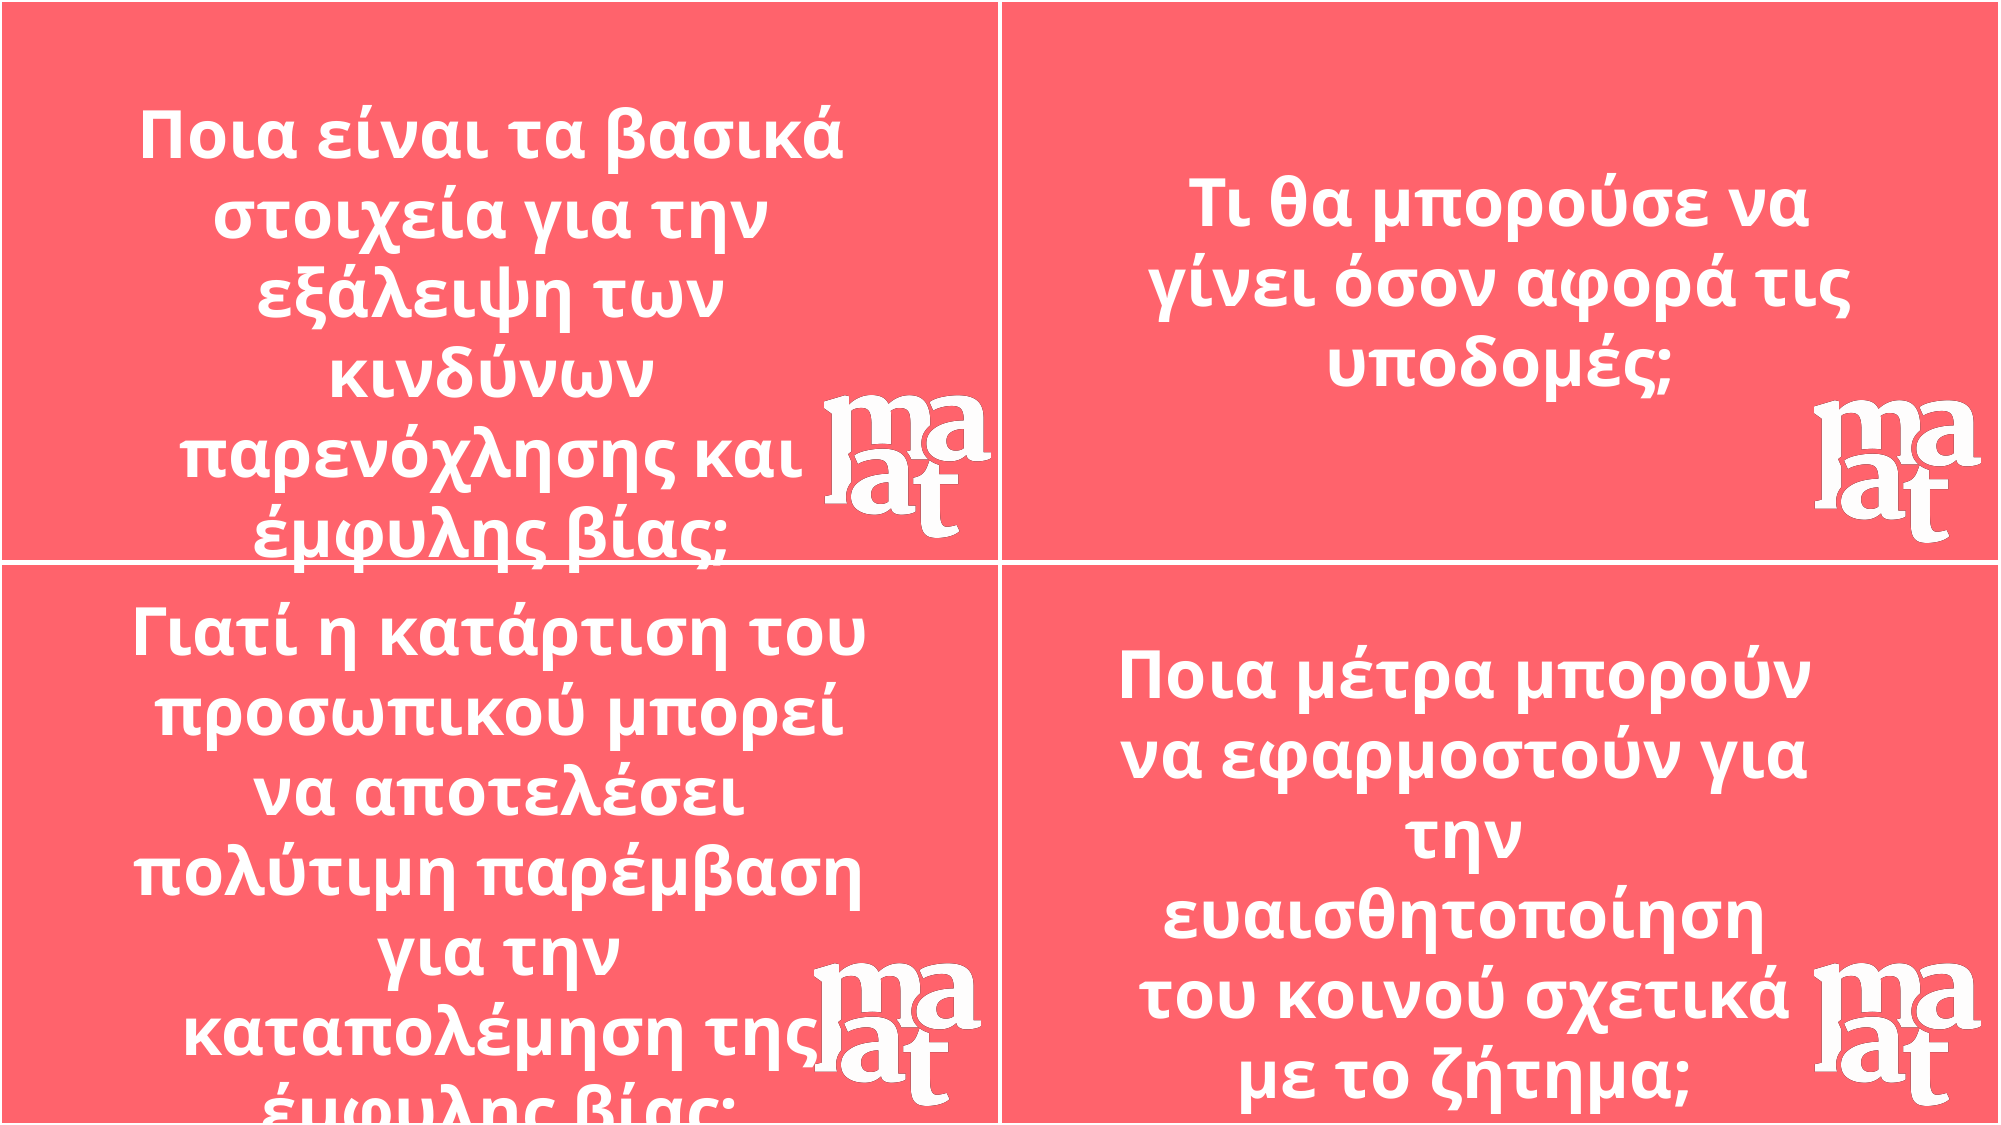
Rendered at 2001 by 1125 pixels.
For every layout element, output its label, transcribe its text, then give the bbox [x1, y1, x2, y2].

text_box [0, 562, 999, 1125]
picture [1814, 962, 1981, 1106]
text_box Ποια μέτρα μπορούν να εφαρμοστούν για την ευαισθητοποίηση του κοινού σχετικά με το ζήτημα; [1083, 624, 1847, 1120]
picture [814, 962, 981, 1106]
text_box [0, 0, 999, 562]
text_box [999, 0, 2000, 562]
text_box Γιατί η κατάρτιση του προσωπικού μπορεί να αποτελέσει πολύτιμη παρέμβαση για την καταπολέμηση της έμφυλης βίας; [102, 581, 898, 1125]
picture [824, 395, 991, 538]
text_box [999, 562, 2000, 1125]
text_box Τι θα μπορούσε να γίνει όσον αφορά τις υποδομές; [1102, 152, 1898, 408]
picture [1814, 400, 1981, 544]
text_box Ποια είναι τα βασικά στοιχεία για την εξάλειψη των κινδύνων παρενόχλησης και έμφυλης βίας; [94, 83, 890, 579]
